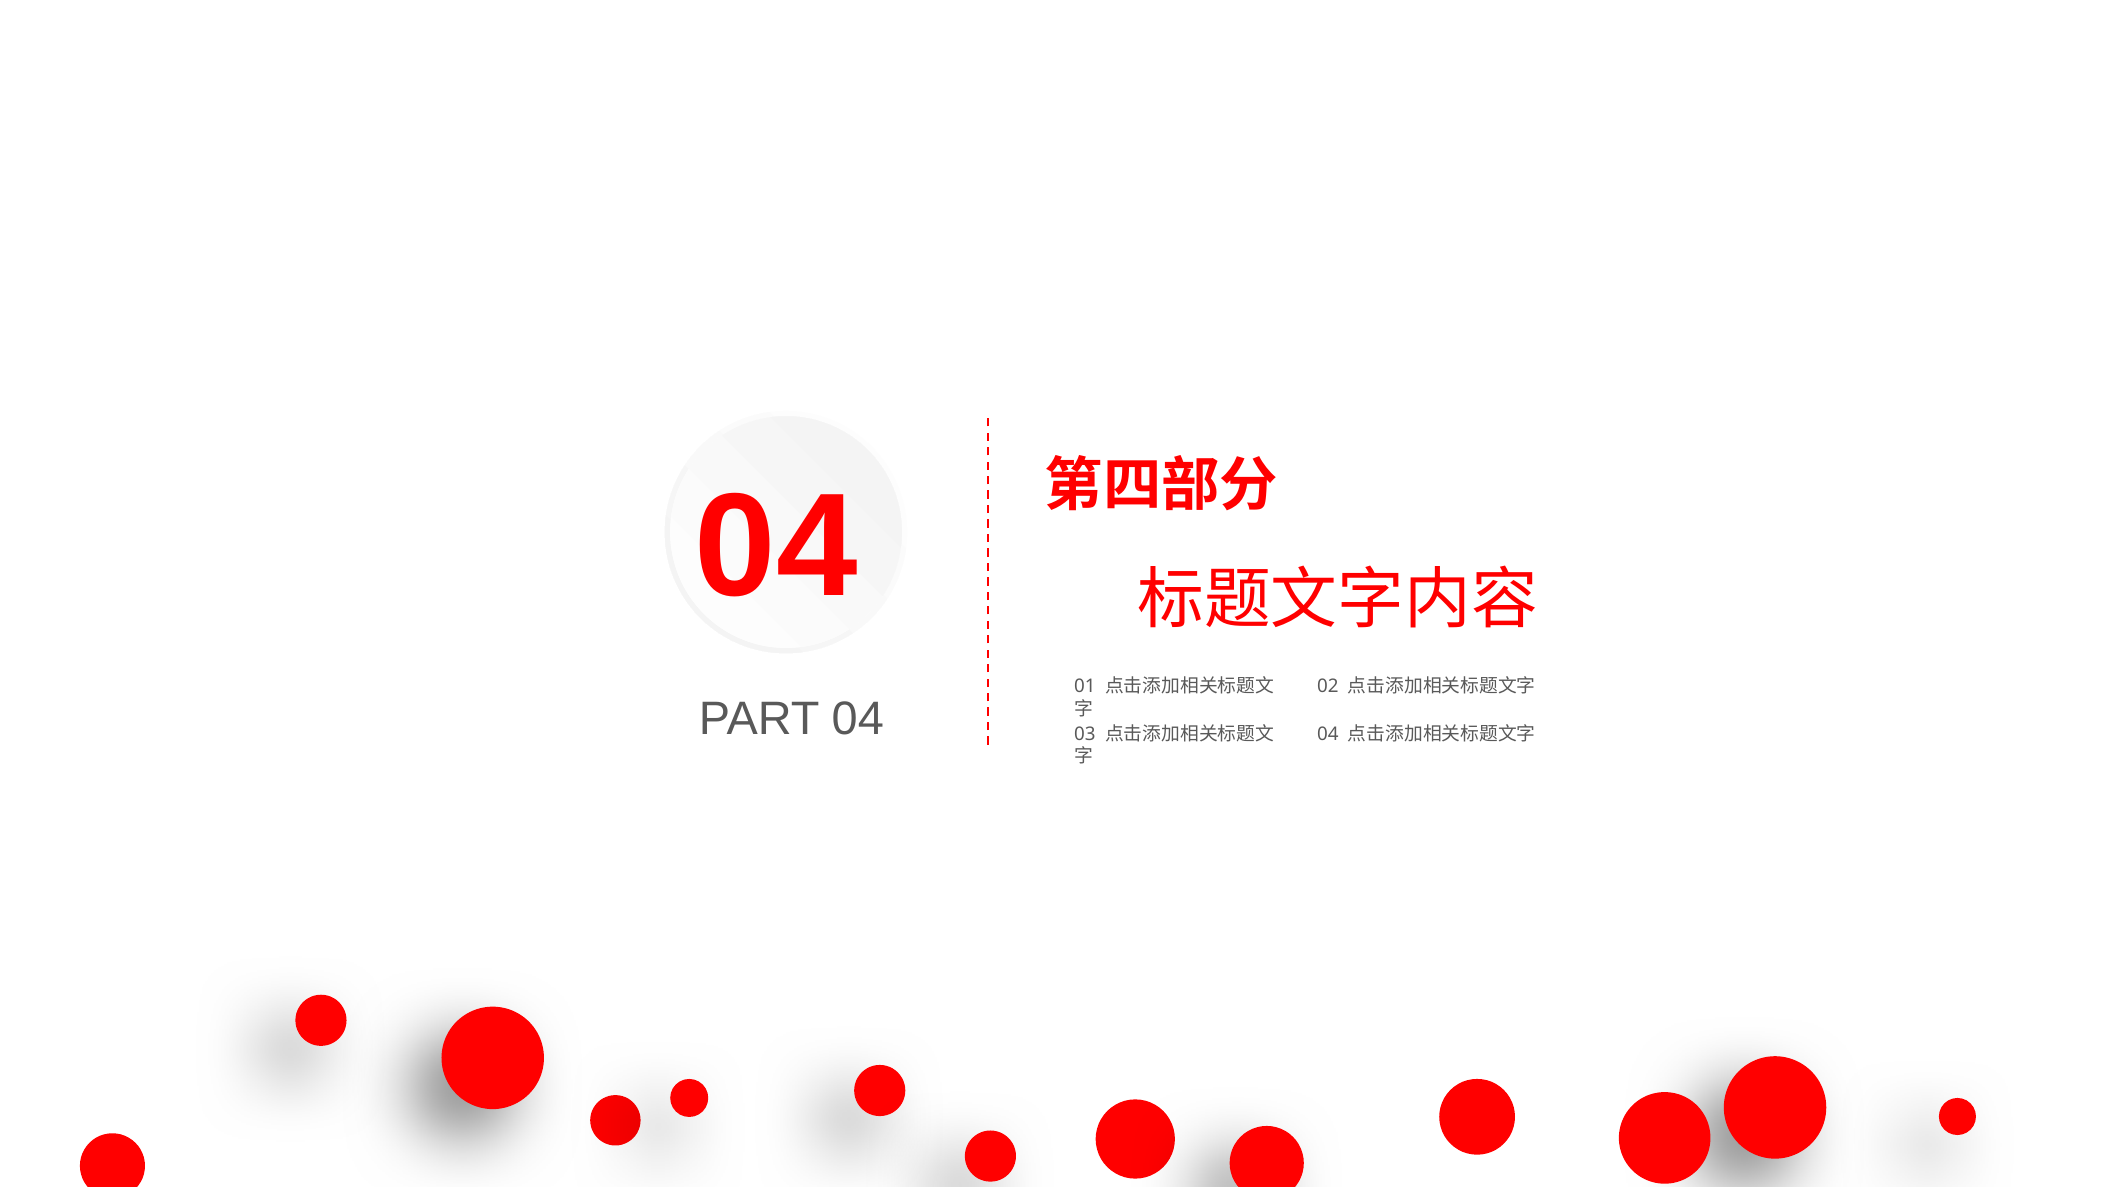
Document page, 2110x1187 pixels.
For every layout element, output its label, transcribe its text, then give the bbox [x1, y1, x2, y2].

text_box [1618, 1092, 1711, 1184]
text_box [441, 1006, 544, 1110]
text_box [964, 1130, 1016, 1182]
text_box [1723, 1056, 1827, 1159]
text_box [854, 1064, 906, 1117]
text_box 第四部分 标题文字内容 [1011, 439, 1568, 651]
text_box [79, 1133, 145, 1187]
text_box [1938, 1097, 1976, 1136]
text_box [590, 1095, 641, 1146]
text_box PART 04 [698, 687, 908, 745]
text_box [1095, 1099, 1175, 1179]
text_box 03 点击添加相关标题文字 [1060, 714, 1306, 774]
text_box 01 点击添加相关标题文字 [1060, 666, 1306, 714]
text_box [664, 410, 908, 654]
text_box 02 点击添加相关标题文字 [1303, 666, 1560, 704]
text_box 04 点击添加相关标题文字 [1303, 714, 1560, 751]
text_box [1439, 1078, 1515, 1155]
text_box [670, 1078, 709, 1117]
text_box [295, 994, 347, 1046]
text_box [1229, 1125, 1304, 1187]
